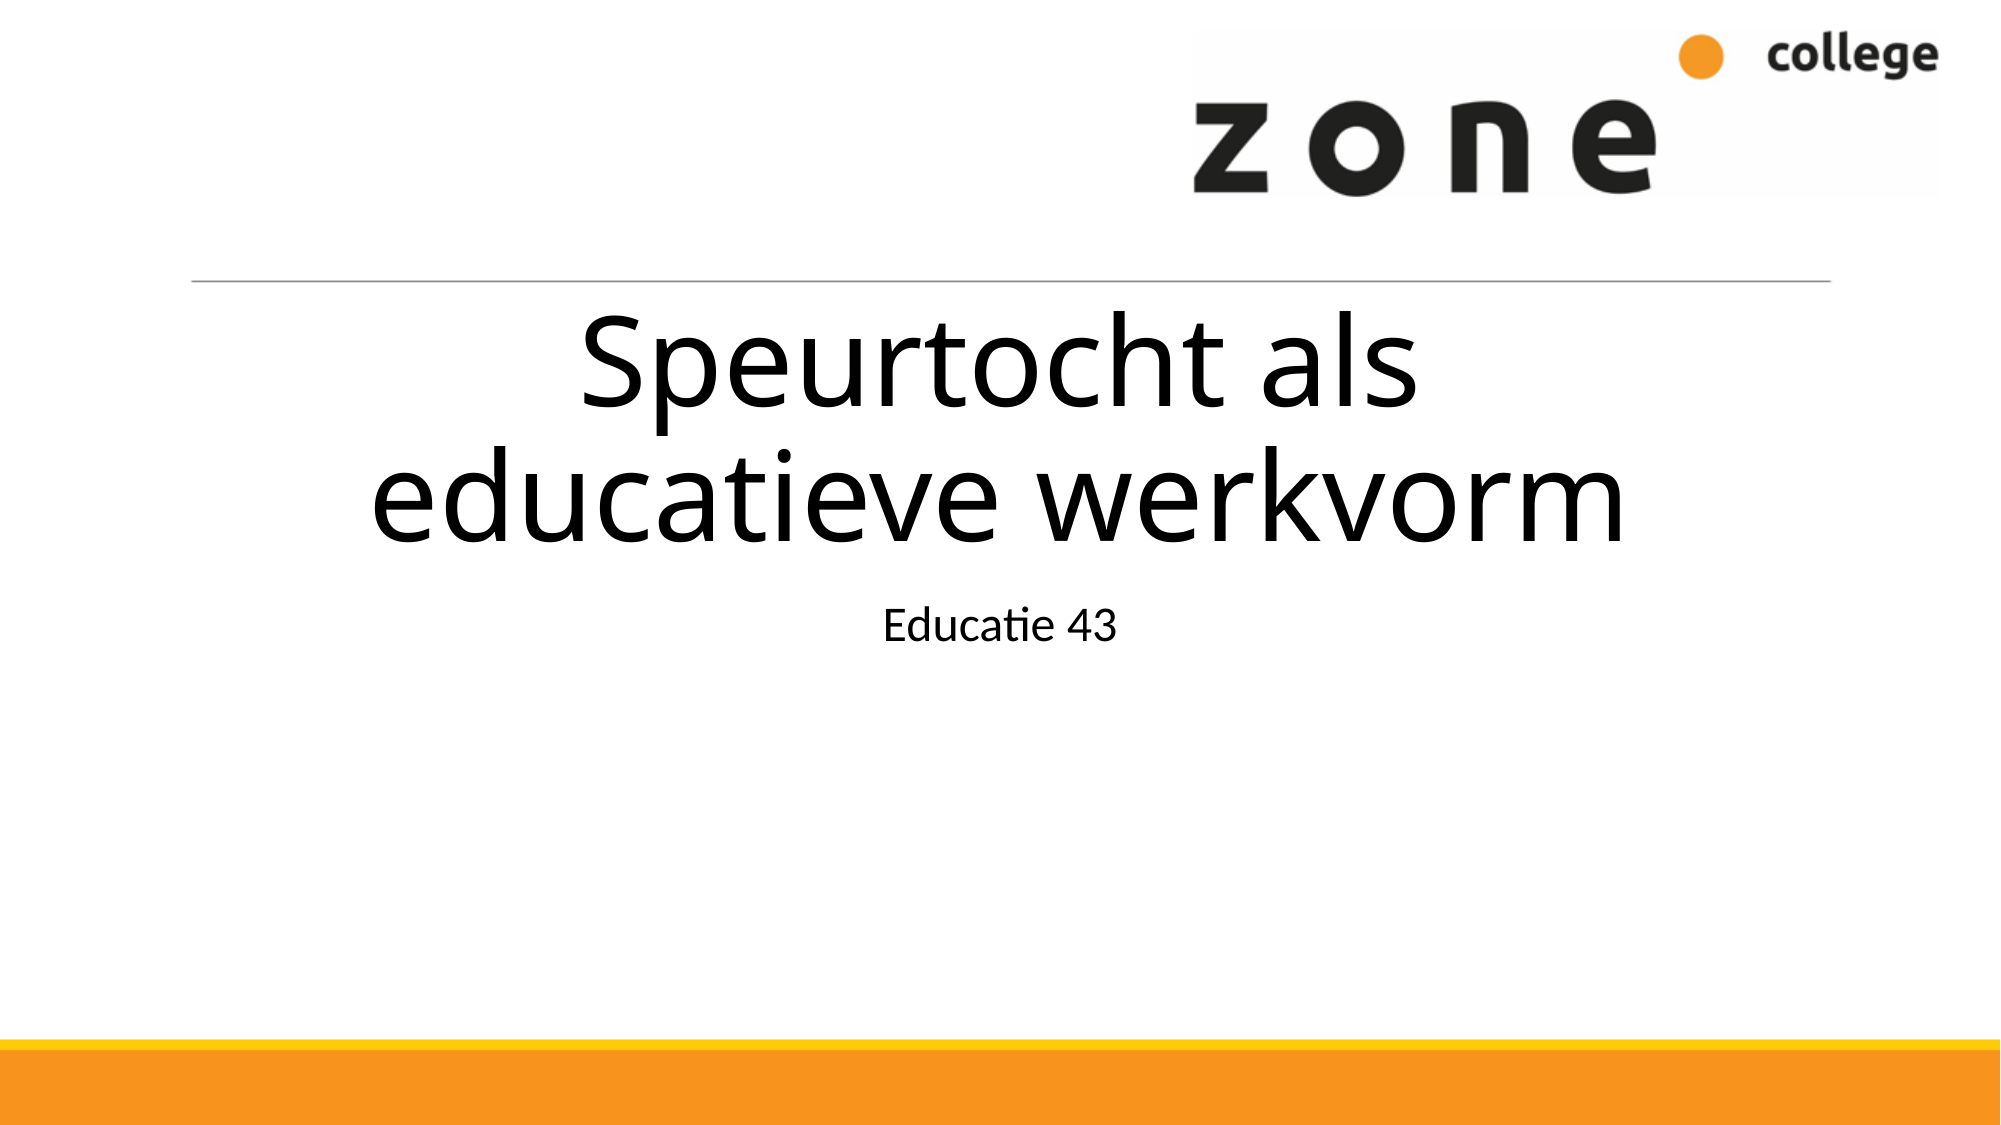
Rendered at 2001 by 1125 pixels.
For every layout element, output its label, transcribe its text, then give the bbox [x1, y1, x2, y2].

subtitle Educatie 43 [249, 590, 1750, 863]
picture [0, 0, 2001, 1125]
title Speurtocht als educatieve werkvorm [249, 184, 1750, 576]
